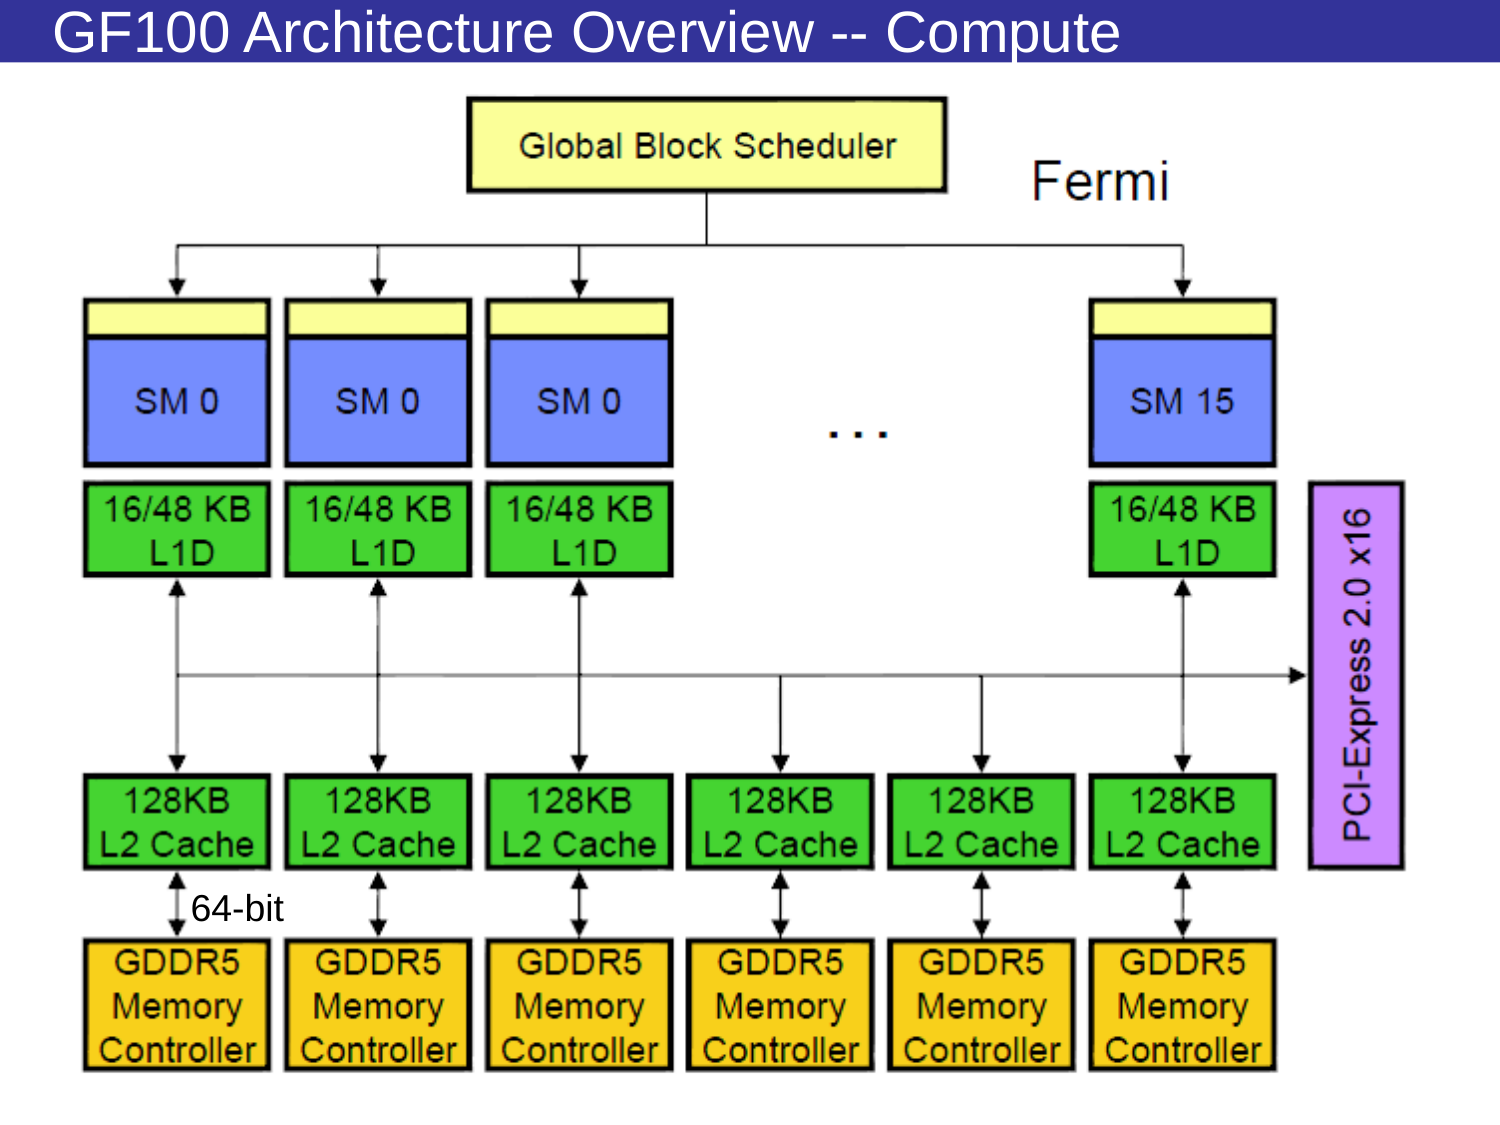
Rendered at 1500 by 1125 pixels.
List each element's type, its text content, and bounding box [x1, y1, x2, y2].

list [0, 87, 1500, 1099]
title GF100 Architecture Overview -- Compute [37, 7, 1426, 51]
